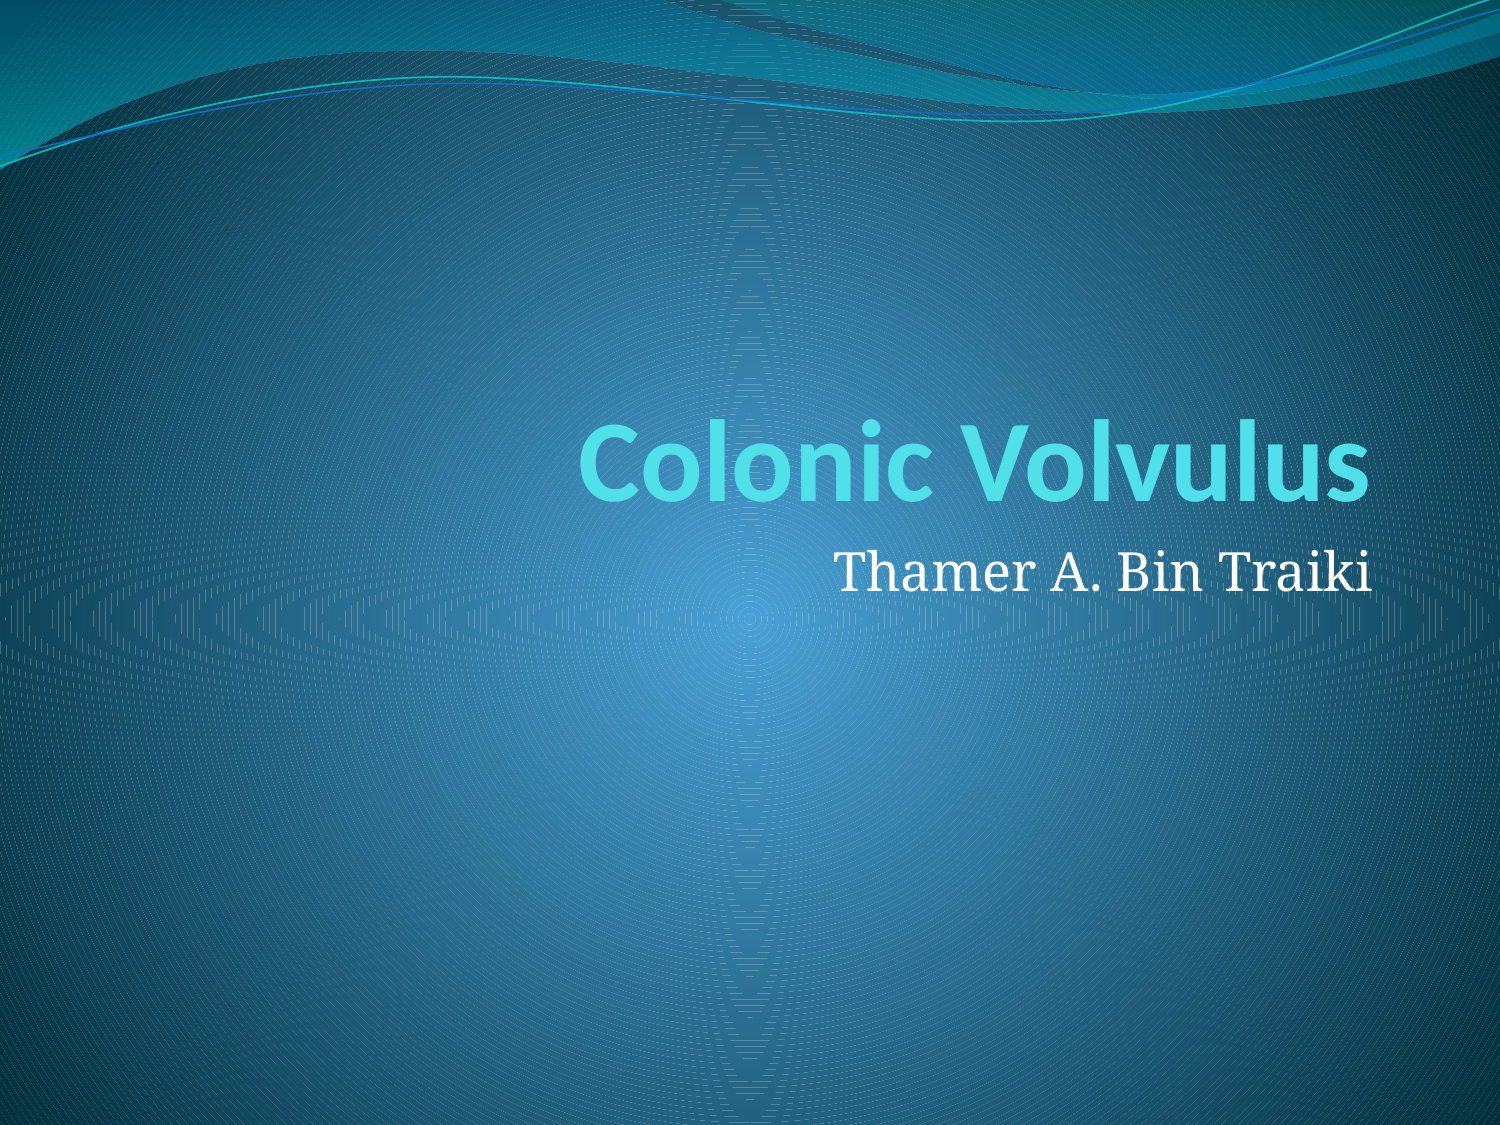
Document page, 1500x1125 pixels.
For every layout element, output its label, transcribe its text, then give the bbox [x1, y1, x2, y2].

subtitle Thamer A. Bin Traiki [87, 529, 1376, 818]
title Colonic Volvulus [87, 224, 1376, 525]
